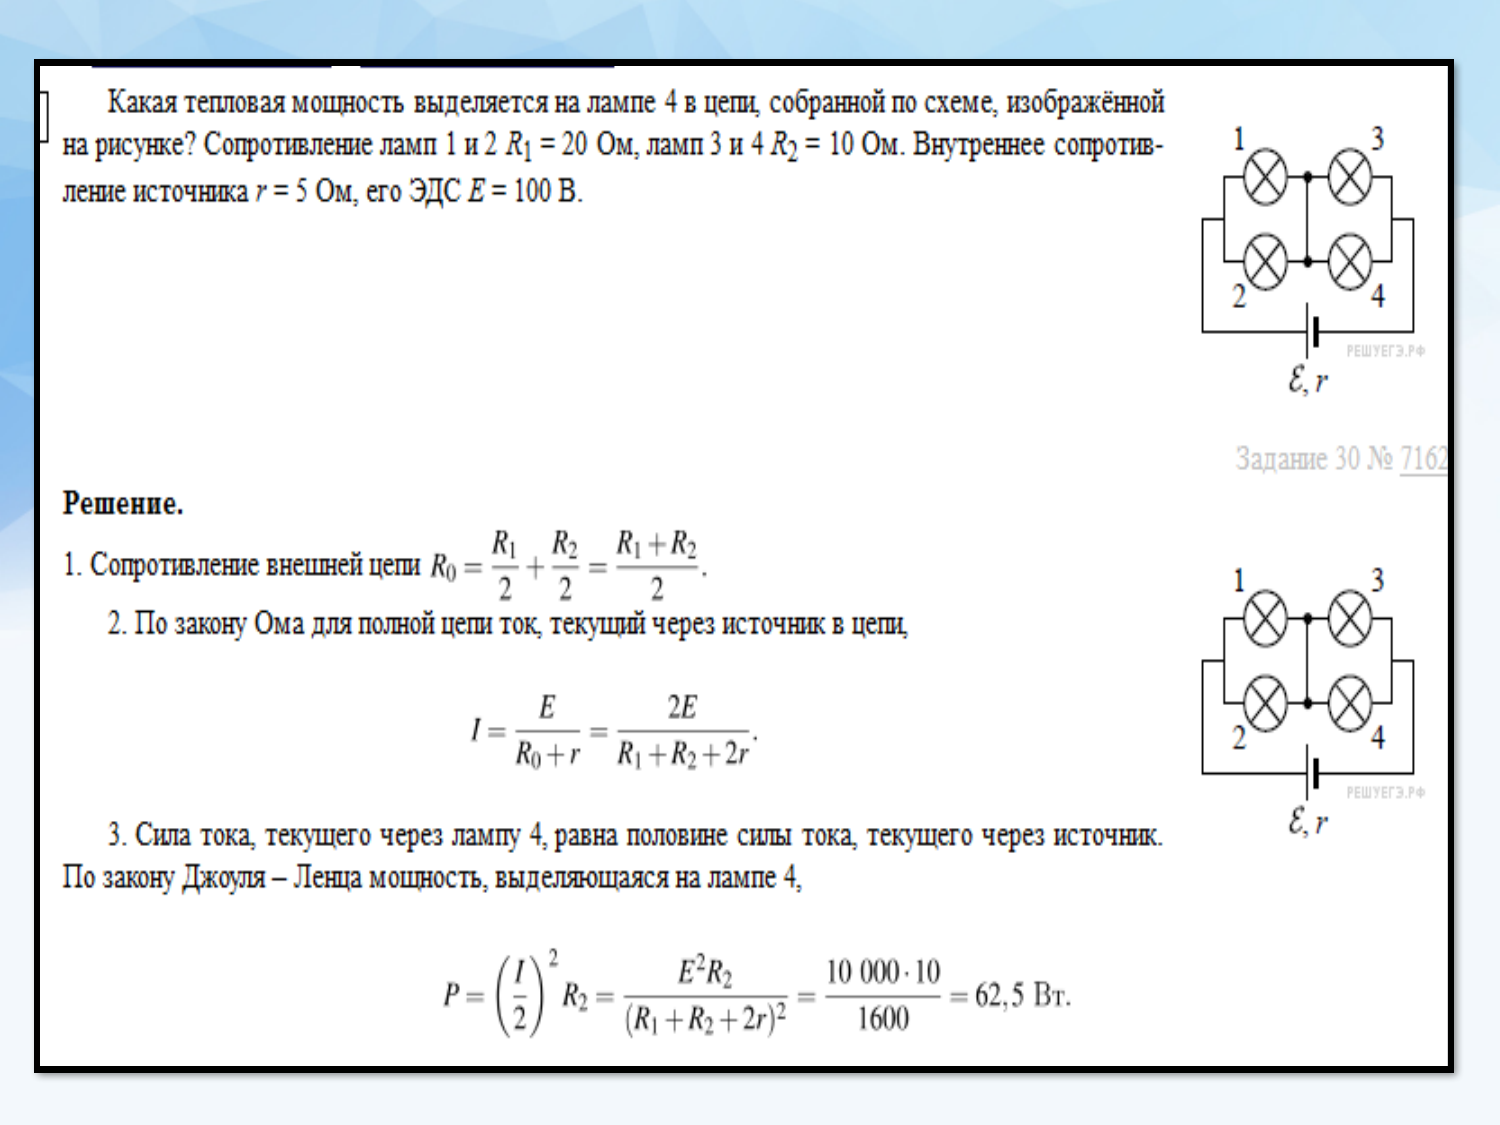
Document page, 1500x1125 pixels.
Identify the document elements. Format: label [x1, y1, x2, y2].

picture [0, 0, 1500, 1125]
list [39, 65, 1448, 1067]
